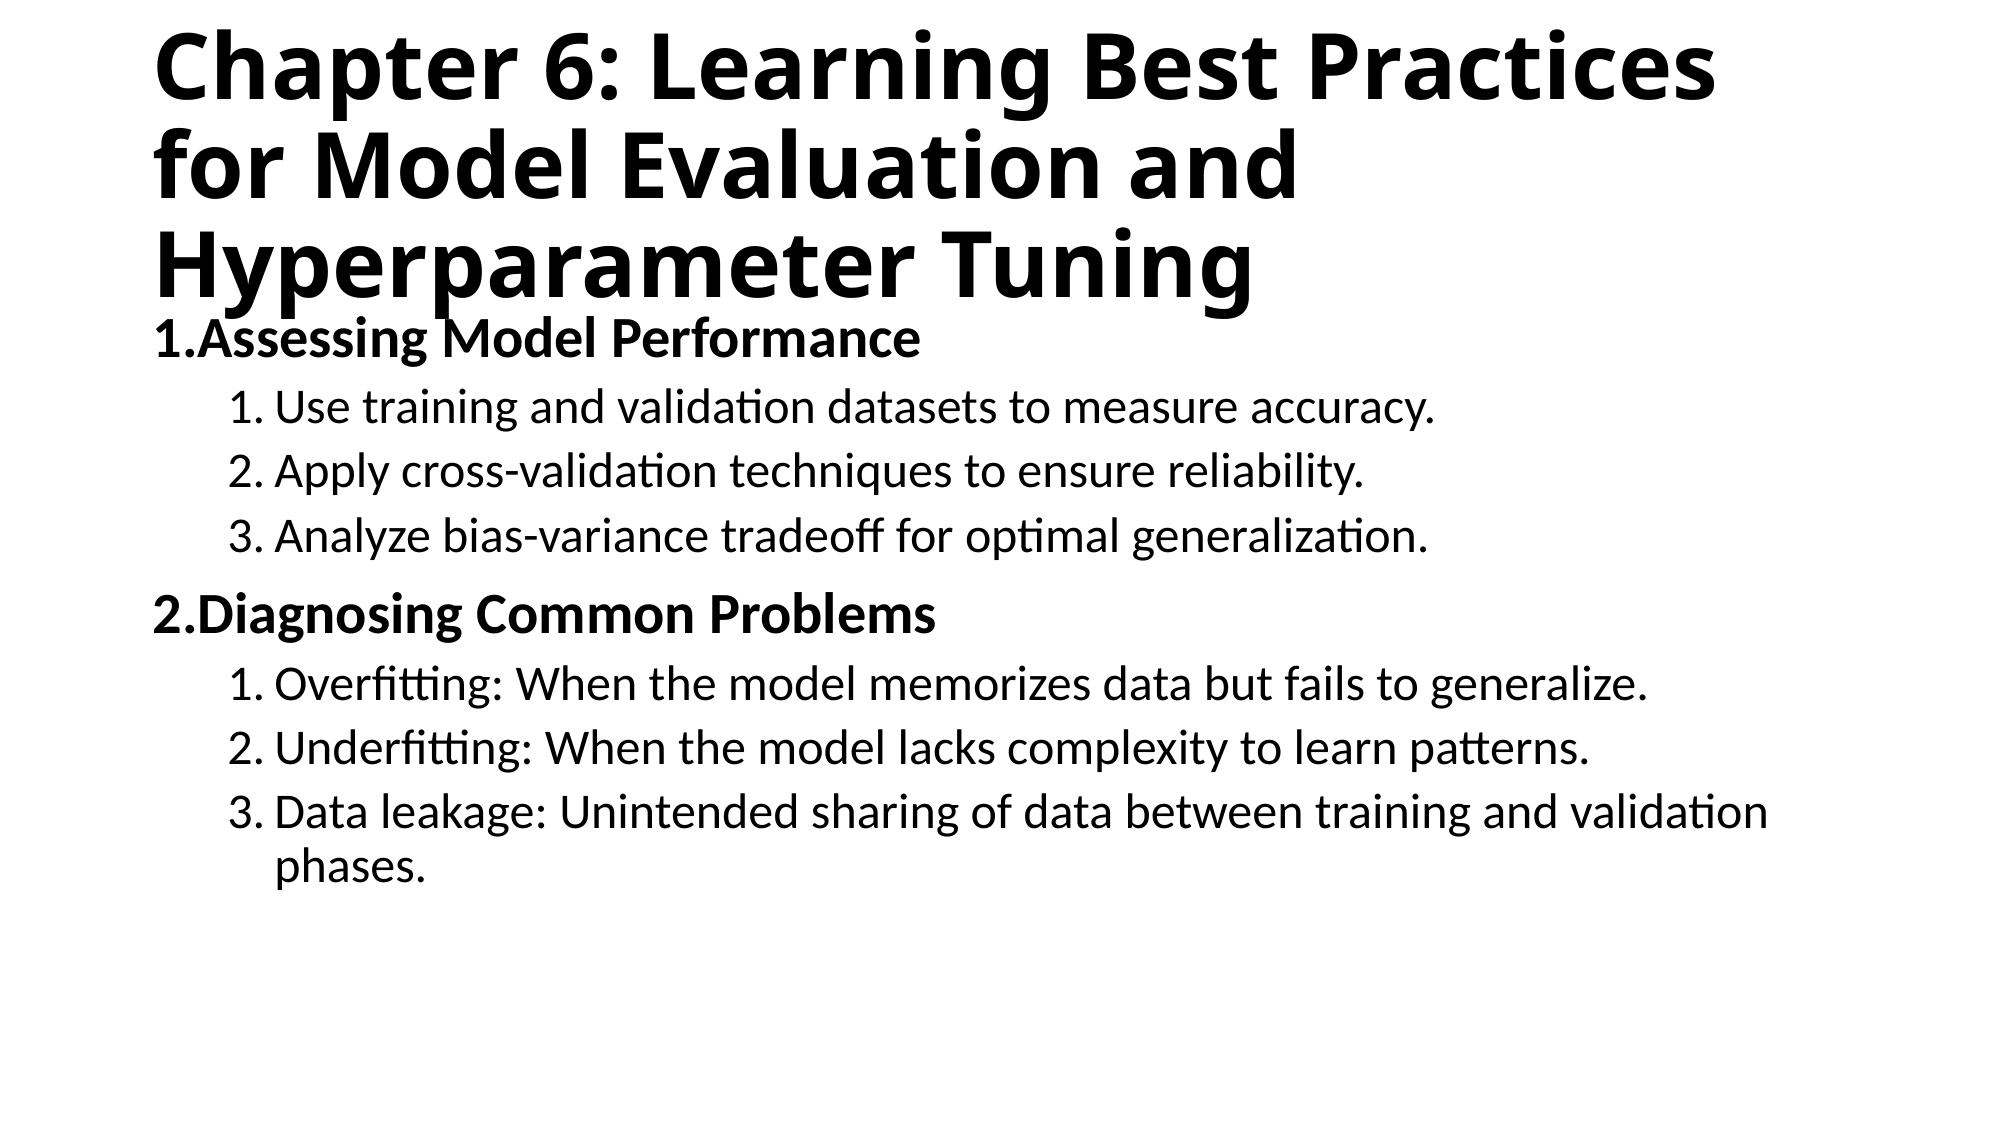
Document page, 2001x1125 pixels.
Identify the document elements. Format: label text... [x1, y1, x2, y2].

title Chapter 6: Learning Best Practices for Model Evaluation and Hyperparameter Tuning [137, 59, 1863, 278]
list Assessing Model Performance Use training and validation datasets to measure accuracy. Apply cross-validation techniques to ensure reliability. Analyze bias-variance tradeoff for optimal generalization. Diagnosing Common Problems Overfitting: When the model memorizes data but fails to generalize. Underfitting: When the model lacks complexity to learn patterns. Data leakage: Unintended sharing of data between training and validation phases. [137, 299, 1863, 1014]
